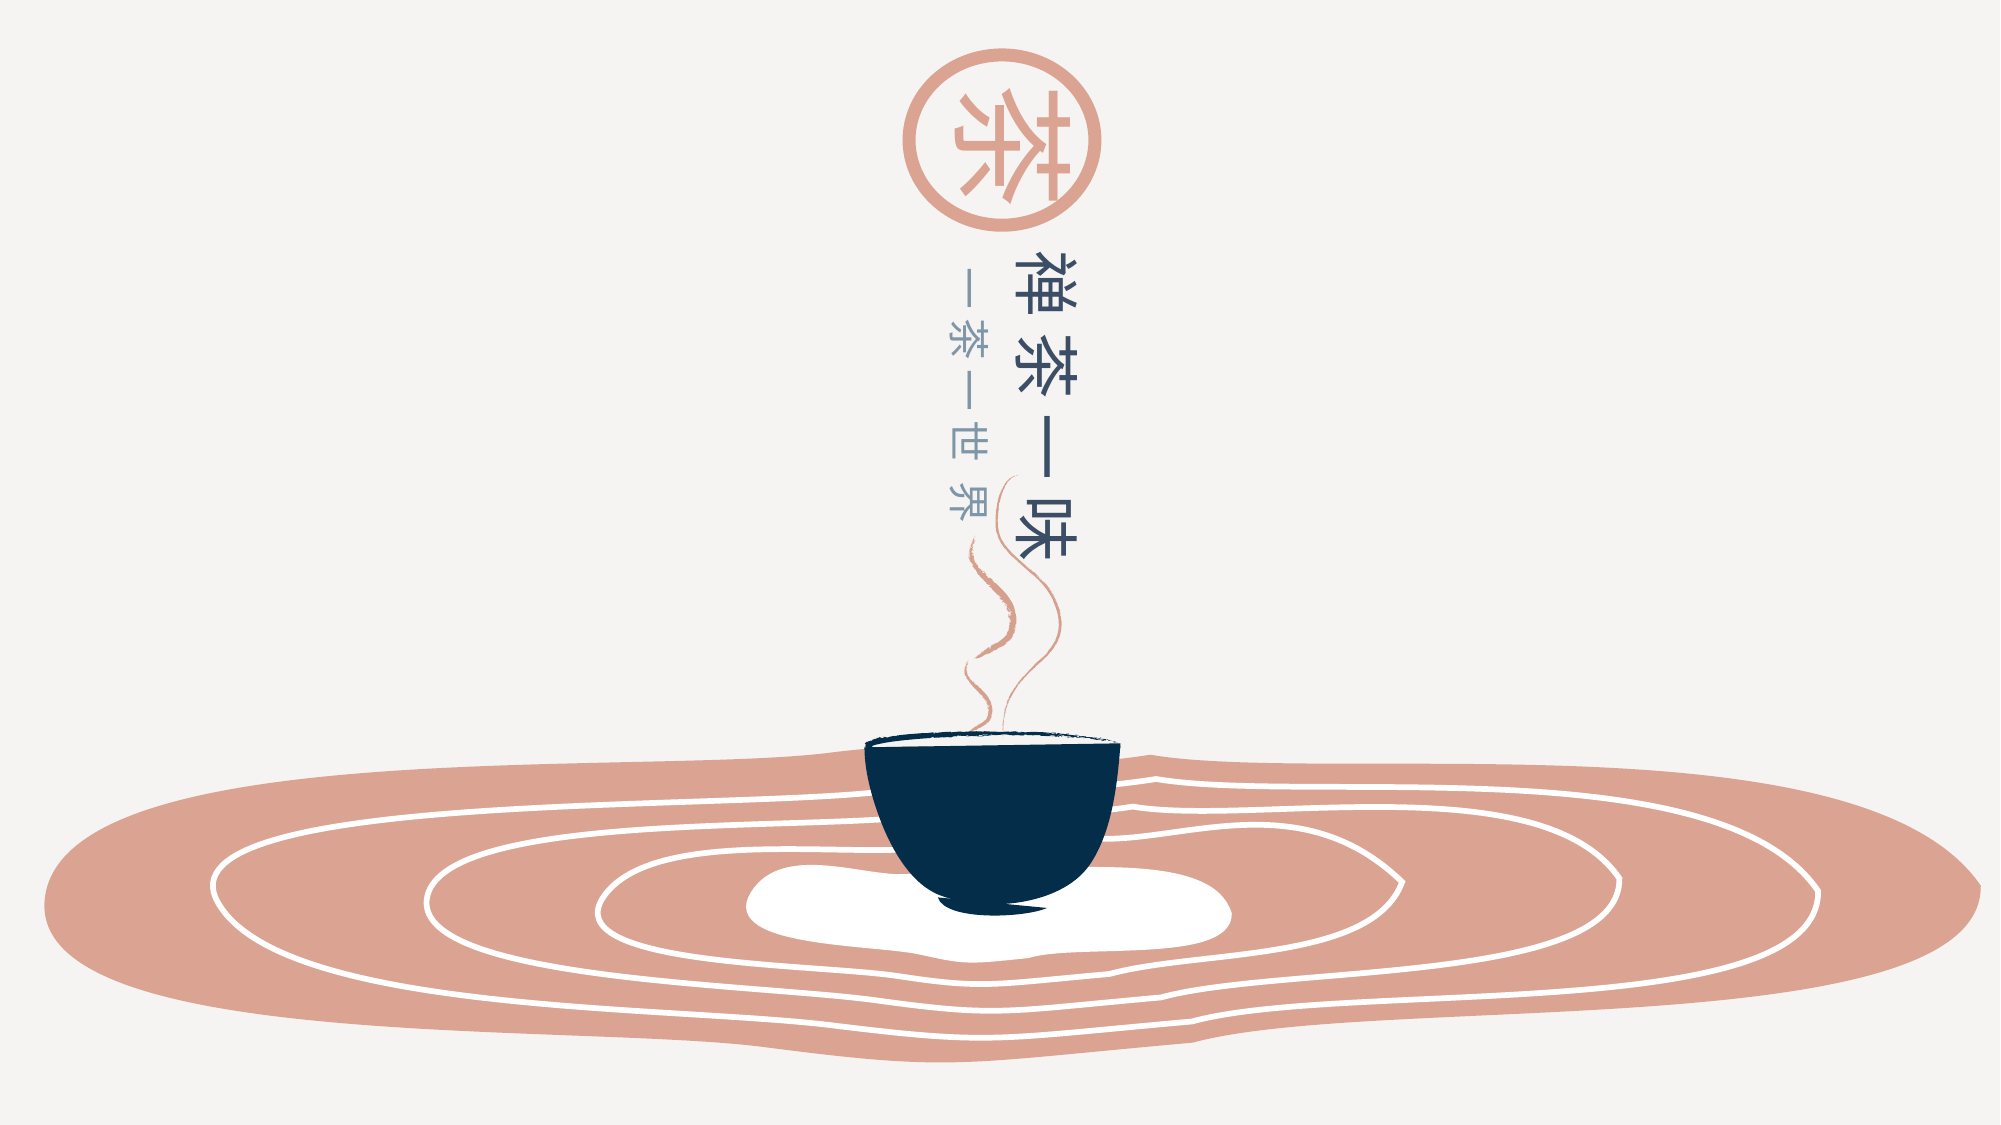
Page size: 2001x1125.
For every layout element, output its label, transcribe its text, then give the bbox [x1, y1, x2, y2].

text_box [747, 866, 1230, 961]
text_box 茶 [916, 68, 1098, 210]
text_box [596, 823, 1404, 986]
text_box [211, 777, 1820, 1039]
text_box 禅 茶 一 味 [983, 235, 1095, 567]
picture [863, 474, 1121, 916]
text_box [43, 748, 1982, 1064]
text_box [908, 105, 916, 175]
text_box [950, 53, 1054, 68]
text_box [947, 210, 1057, 227]
text_box [425, 805, 1621, 1012]
text_box 一 茶 一 世 界 [921, 253, 1003, 528]
